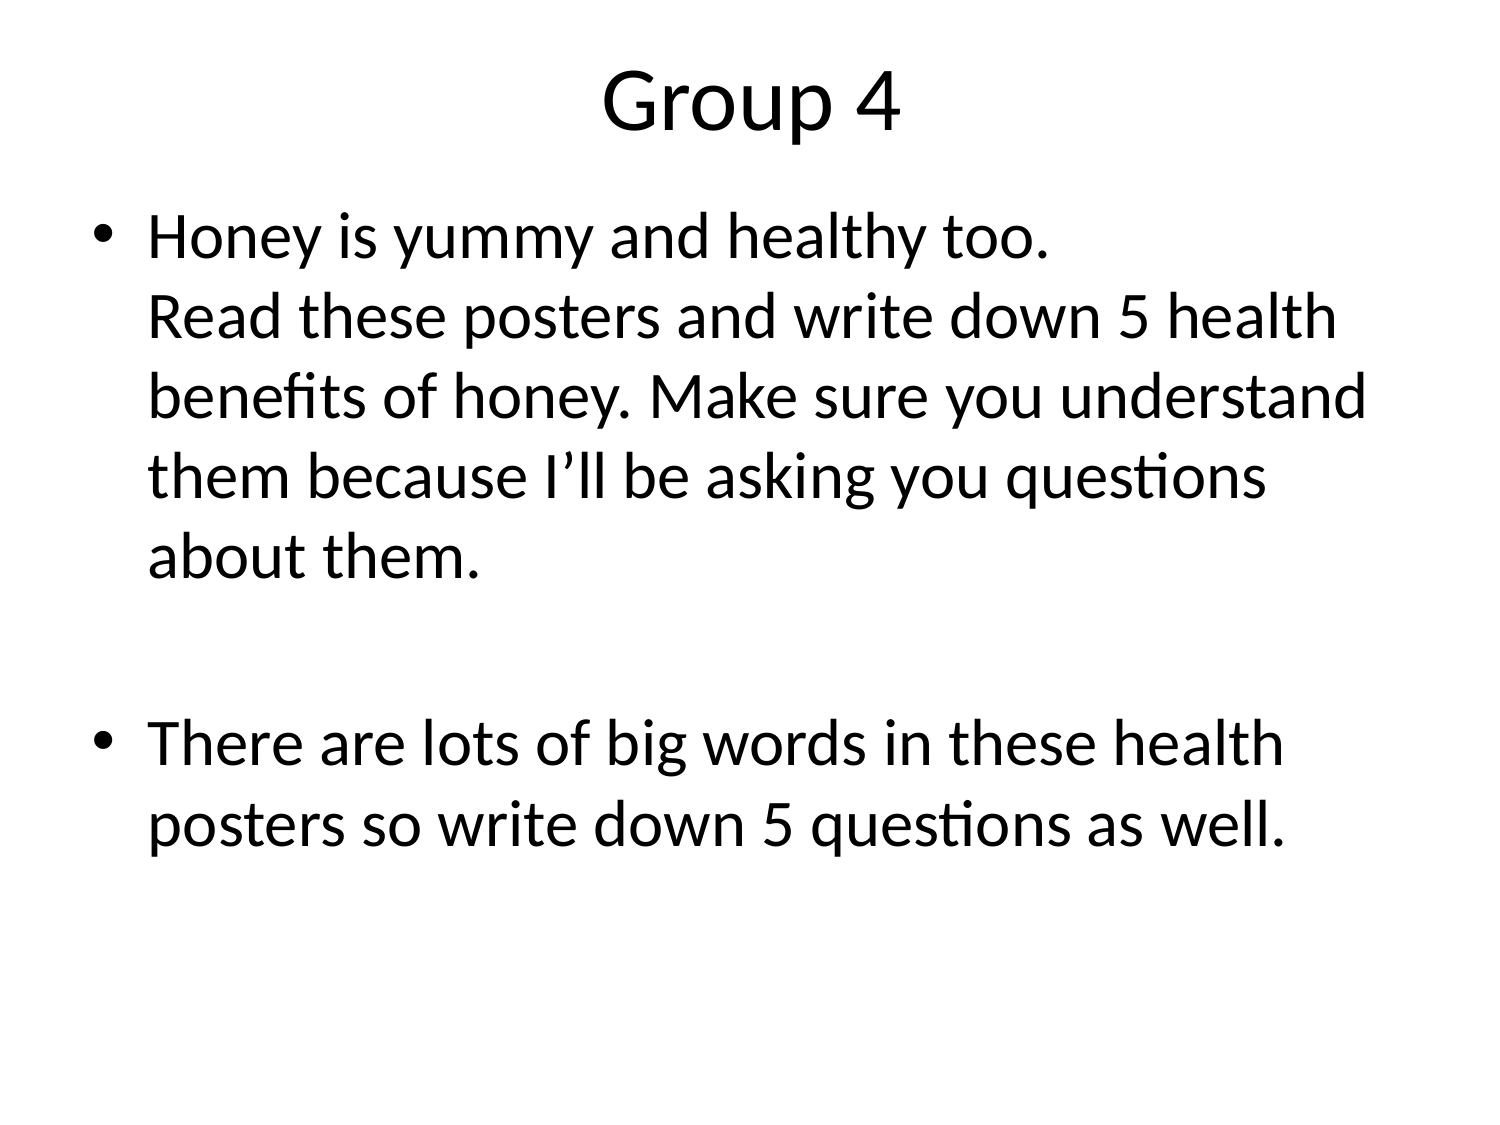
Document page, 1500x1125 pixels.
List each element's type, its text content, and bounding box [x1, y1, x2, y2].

title Group 4 [76, 0, 1427, 184]
list Honey is yummy and healthy too. Read these posters and write down 5 health benefits of honey. Make sure you understand them because I’ll be asking you questions about them. There are lots of big words in these health posters so write down 5 questions as well. [76, 184, 1427, 1125]
